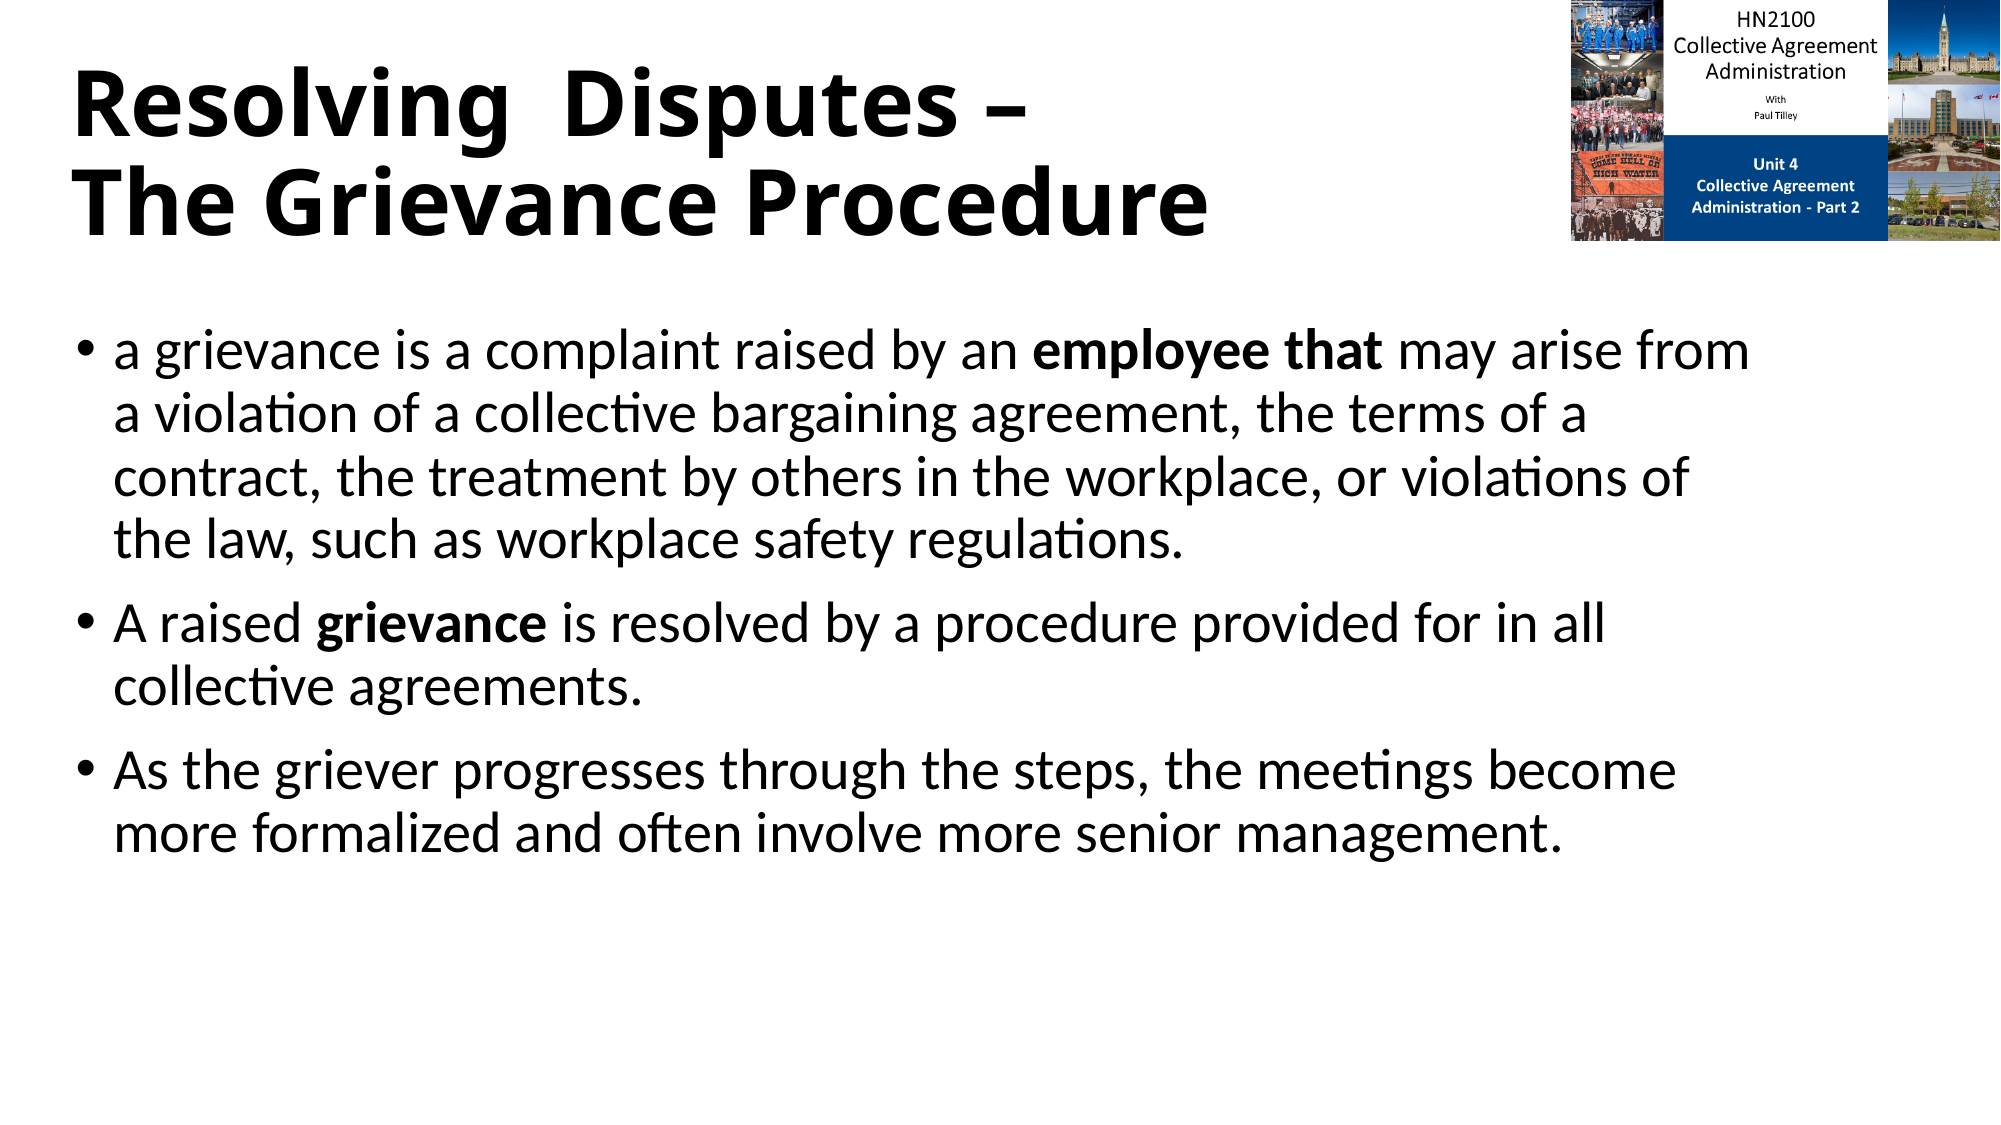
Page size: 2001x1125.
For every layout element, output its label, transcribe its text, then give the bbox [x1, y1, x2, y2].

list a grievance is a complaint raised by an employee that may arise from a violation of a collective bargaining agreement, the terms of a contract, the treatment by others in the workplace, or violations of the law, such as workplace safety regulations. A raised grievance is resolved by a procedure provided for in all collective agreements. As the griever progresses through the steps, the meetings become more formalized and often involve more senior management. [60, 312, 1786, 1026]
picture [1571, 0, 2000, 241]
title Resolving Disputes – The Grievance Procedure [55, 47, 1781, 265]
